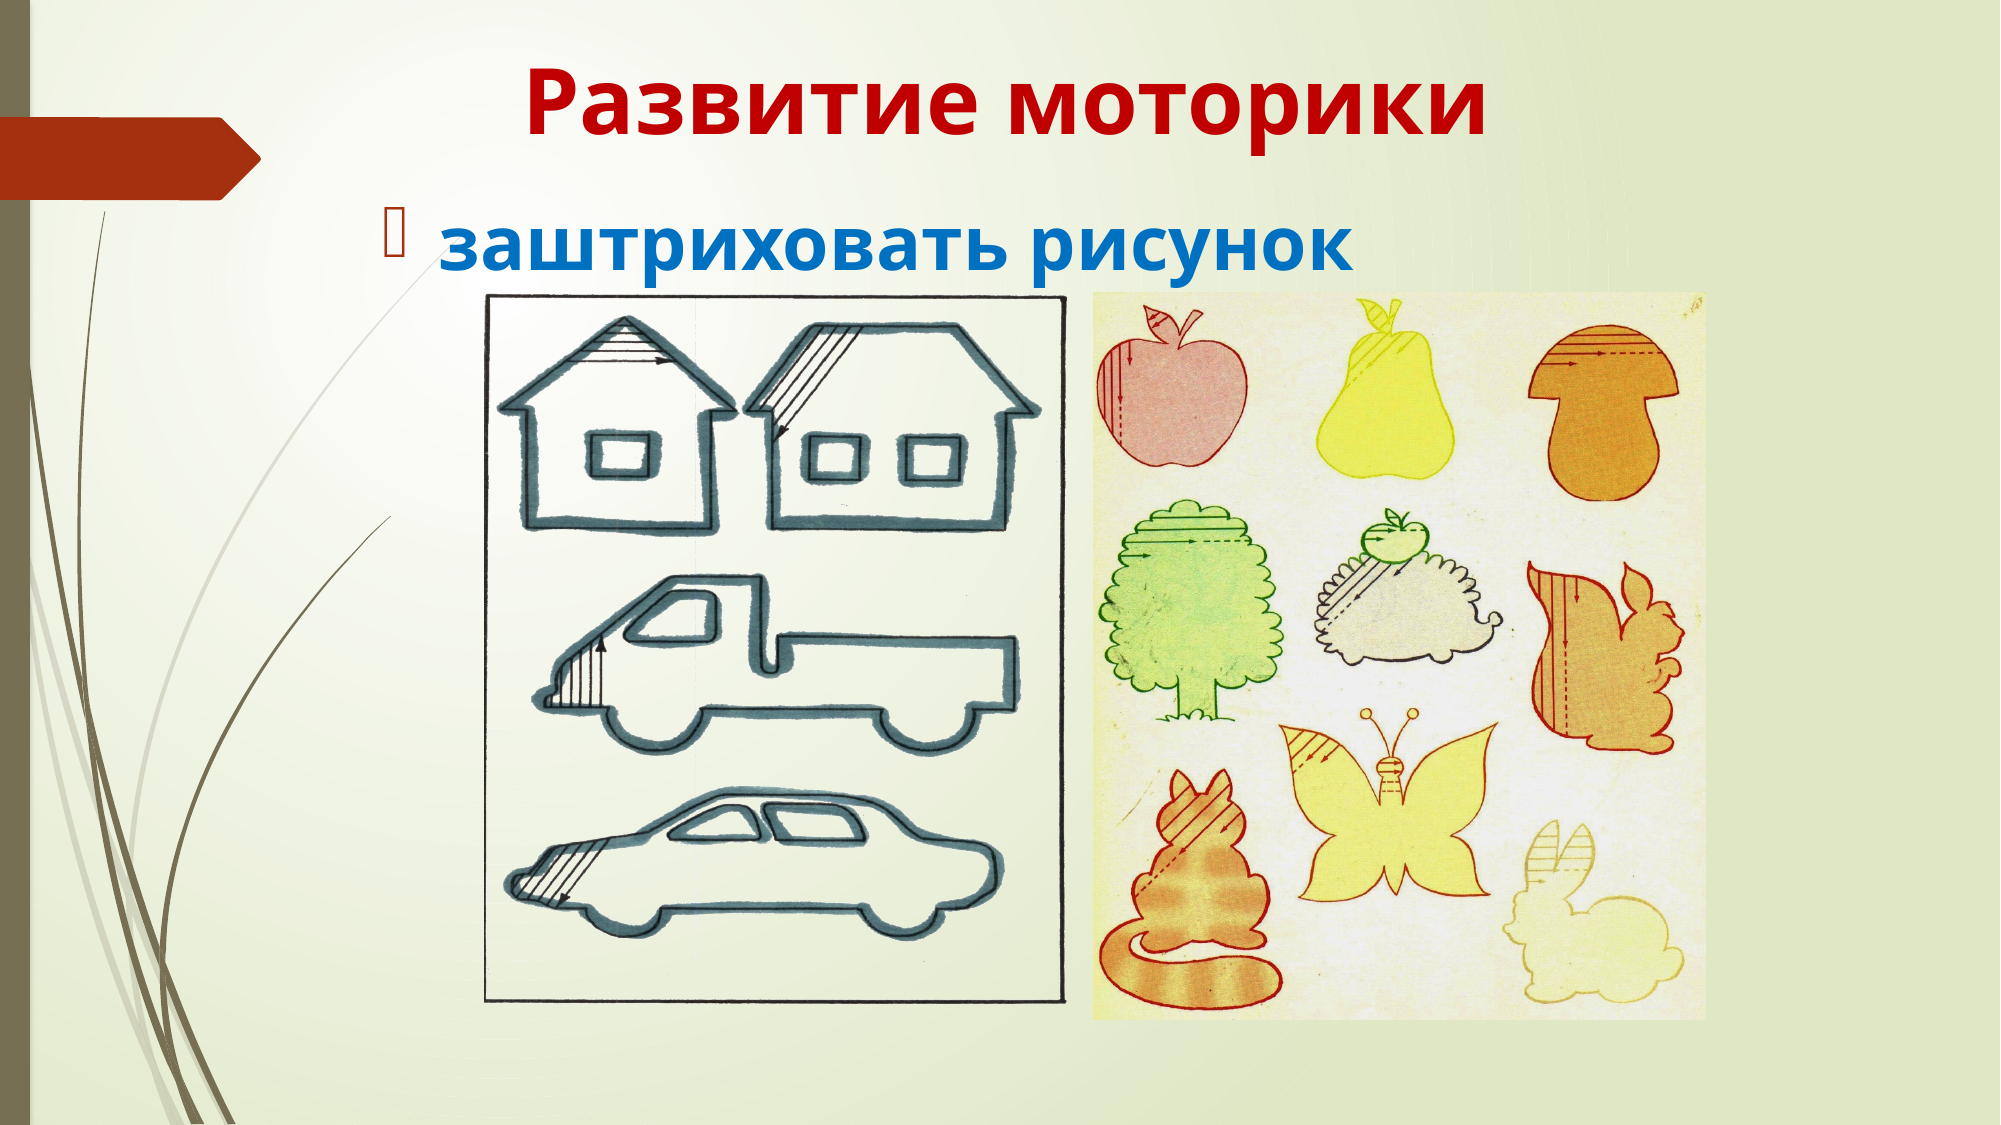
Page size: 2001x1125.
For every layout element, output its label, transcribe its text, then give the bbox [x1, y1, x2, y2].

picture [484, 292, 1068, 1009]
title Развитие моторики [332, 35, 1682, 223]
list заштриховать рисунок [367, 187, 1718, 1079]
picture [1093, 292, 1706, 1020]
